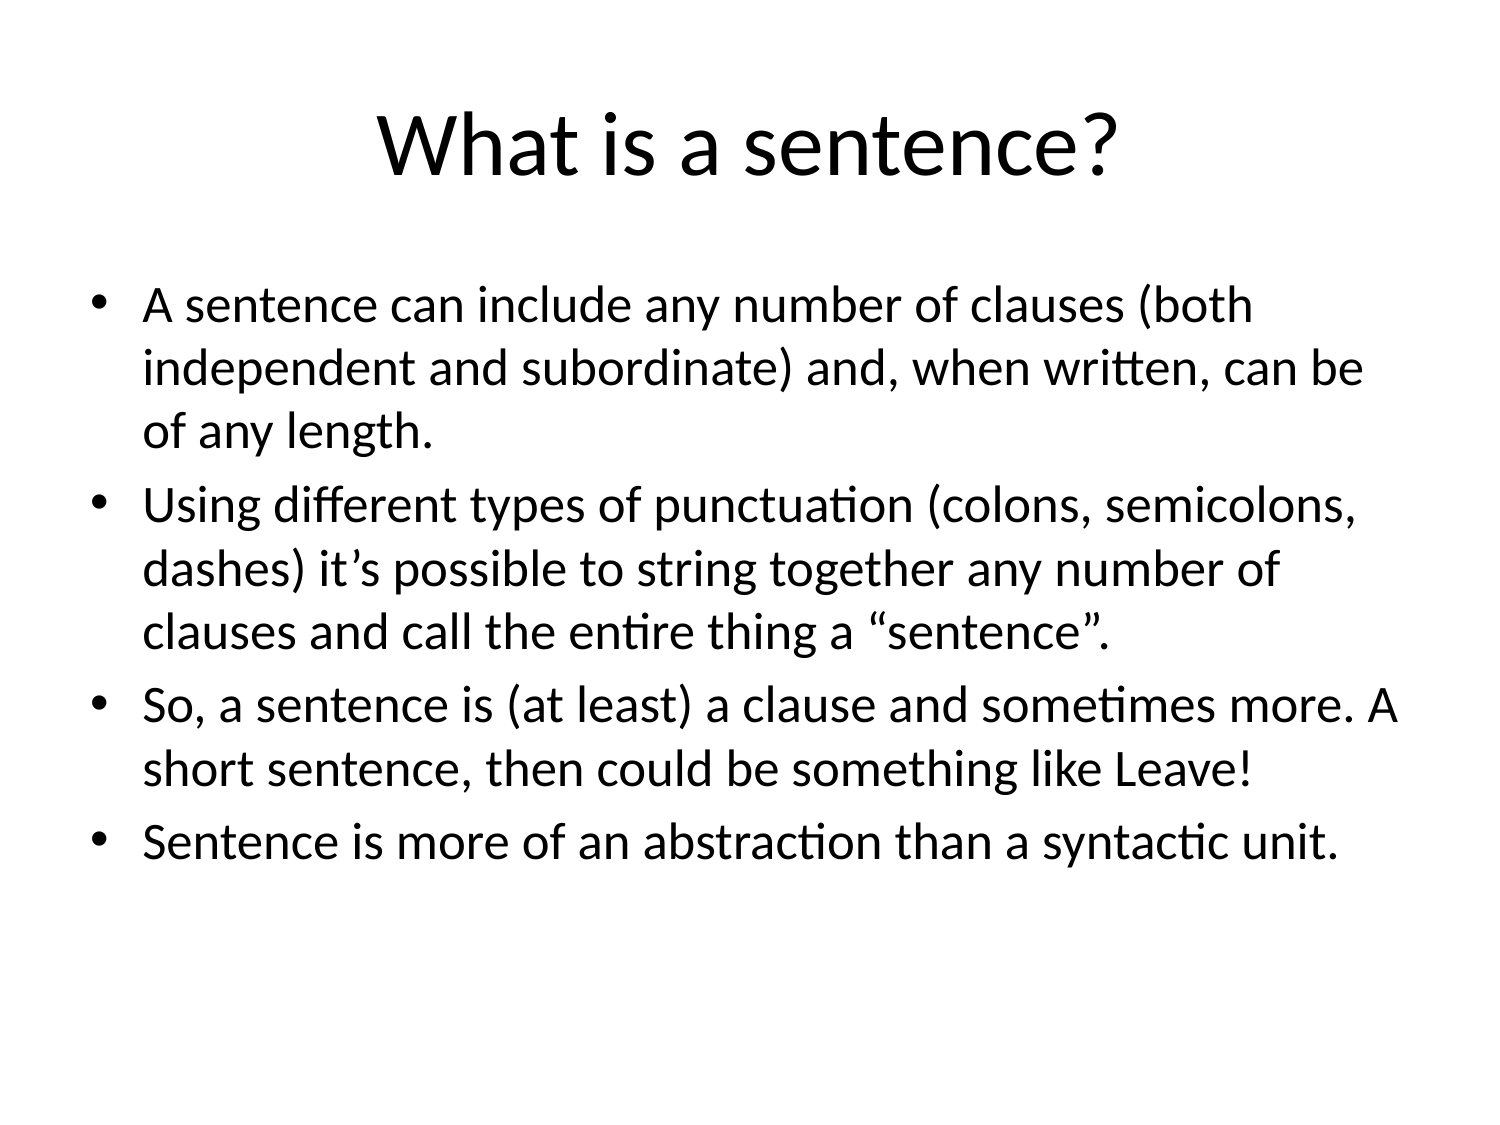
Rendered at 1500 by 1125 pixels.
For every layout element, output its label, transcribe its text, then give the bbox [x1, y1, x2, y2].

title What is a sentence? [75, 45, 1425, 233]
list A sentence can include any number of clauses (both independent and subordinate) and, when written, can be of any length. Using different types of punctuation (colons, semicolons, dashes) it’s possible to string together any number of clauses and call the entire thing a “sentence”. So, a sentence is (at least) a clause and sometimes more. A short sentence, then could be something like Leave! Sentence is more of an abstraction than a syntactic unit. [75, 262, 1425, 1005]
